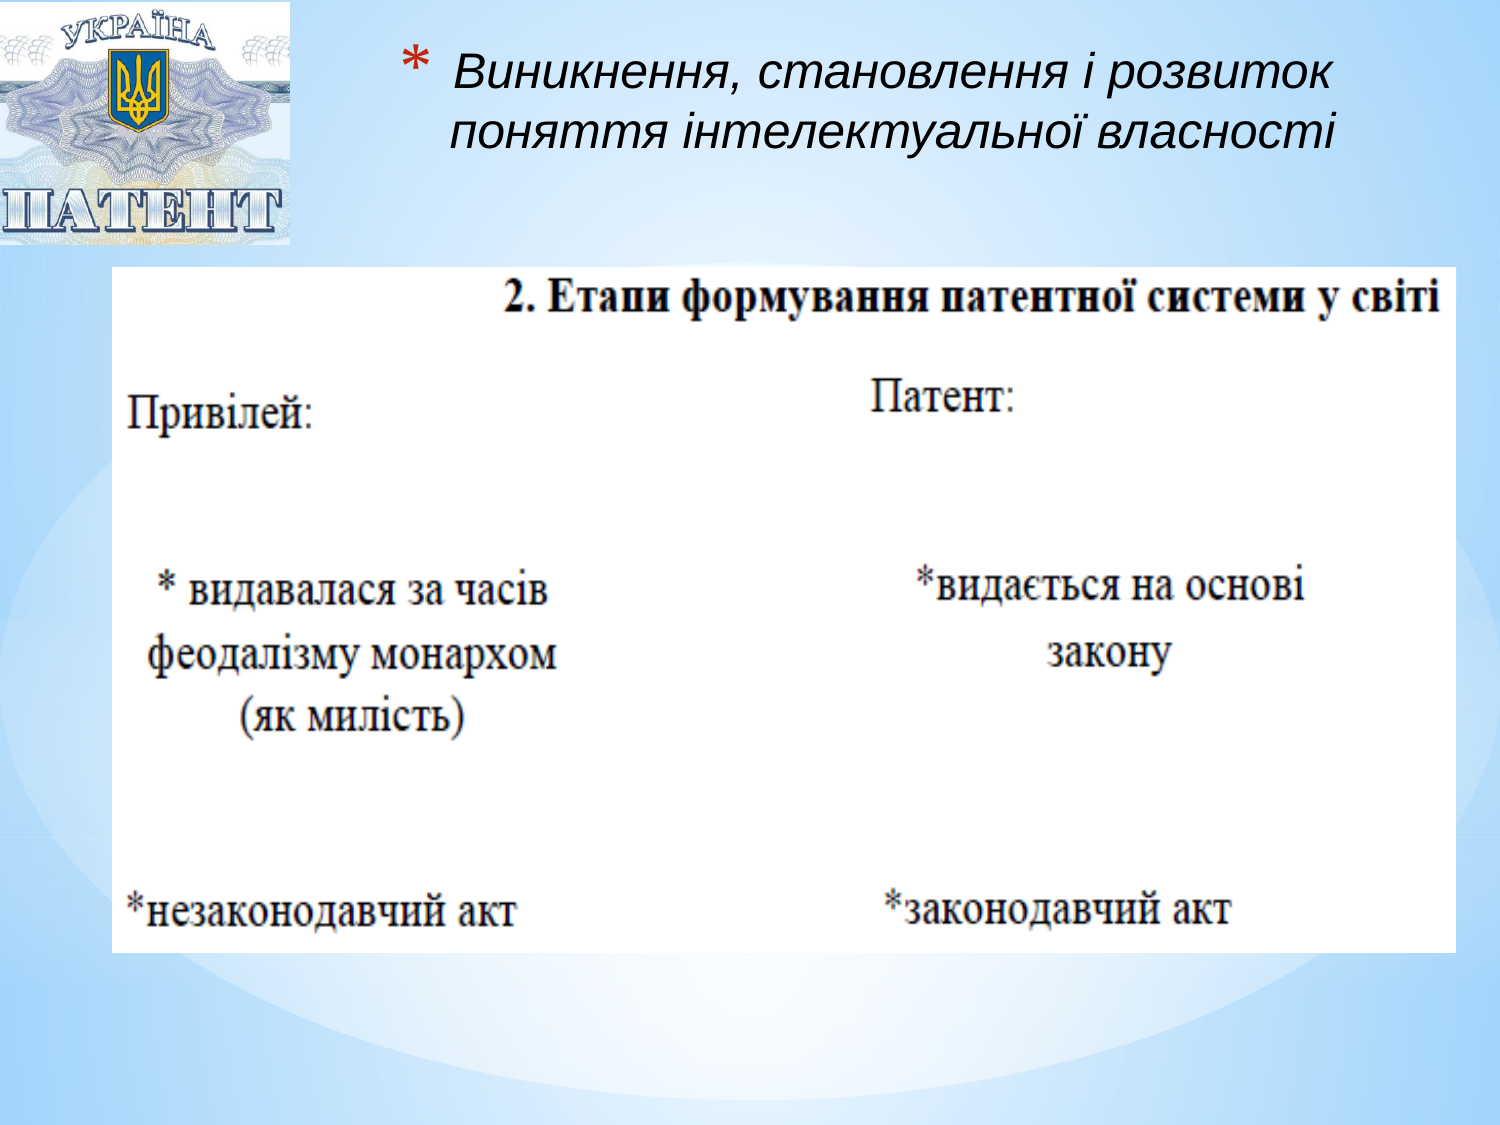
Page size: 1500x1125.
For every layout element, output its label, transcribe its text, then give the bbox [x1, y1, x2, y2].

title Виникнення, становлення і розвиток поняття інтелектуальної власності [297, 30, 1436, 173]
picture [111, 266, 1456, 953]
picture [0, 2, 290, 245]
